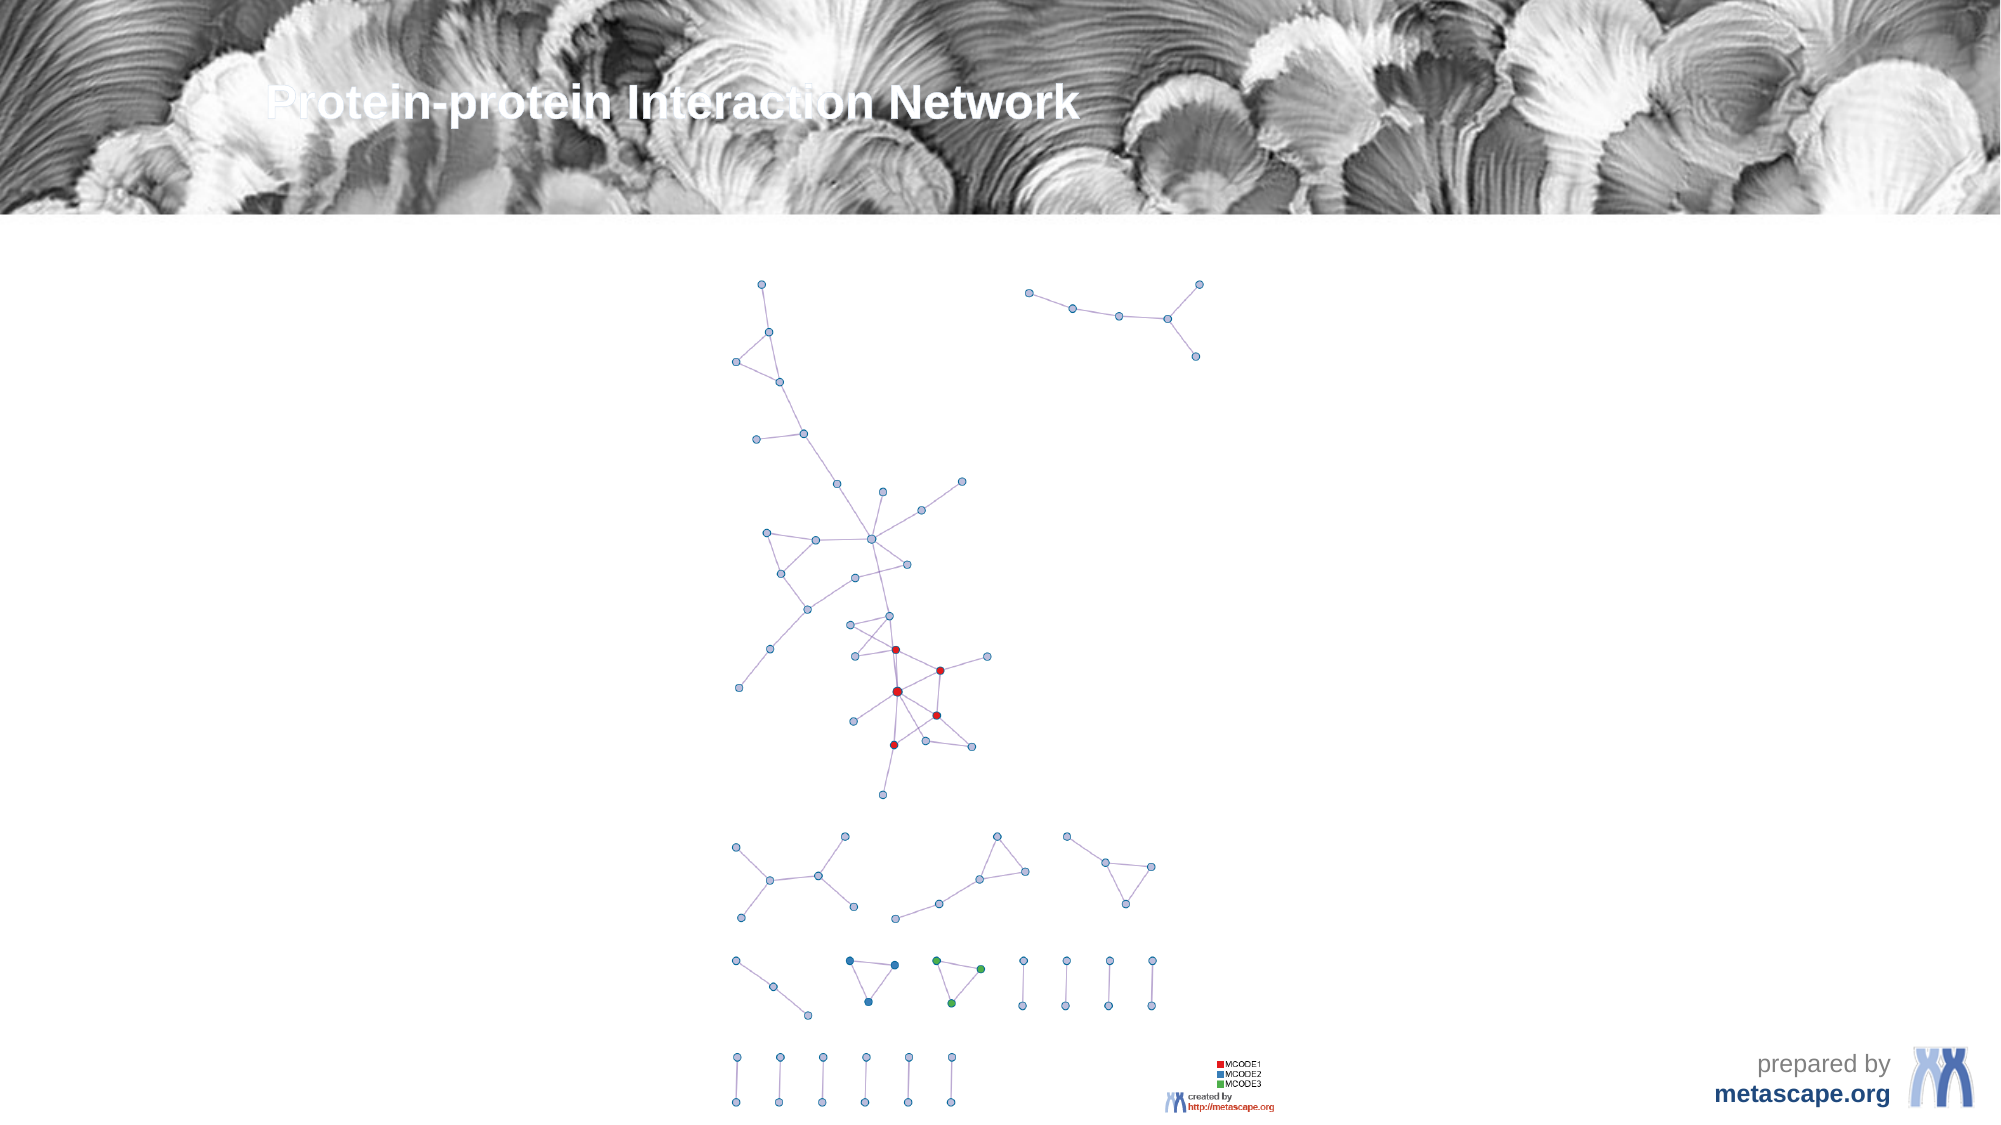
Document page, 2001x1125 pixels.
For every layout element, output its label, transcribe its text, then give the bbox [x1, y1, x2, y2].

title Protein-protein Interaction Network [249, 61, 1602, 137]
picture [0, 0, 2001, 1125]
